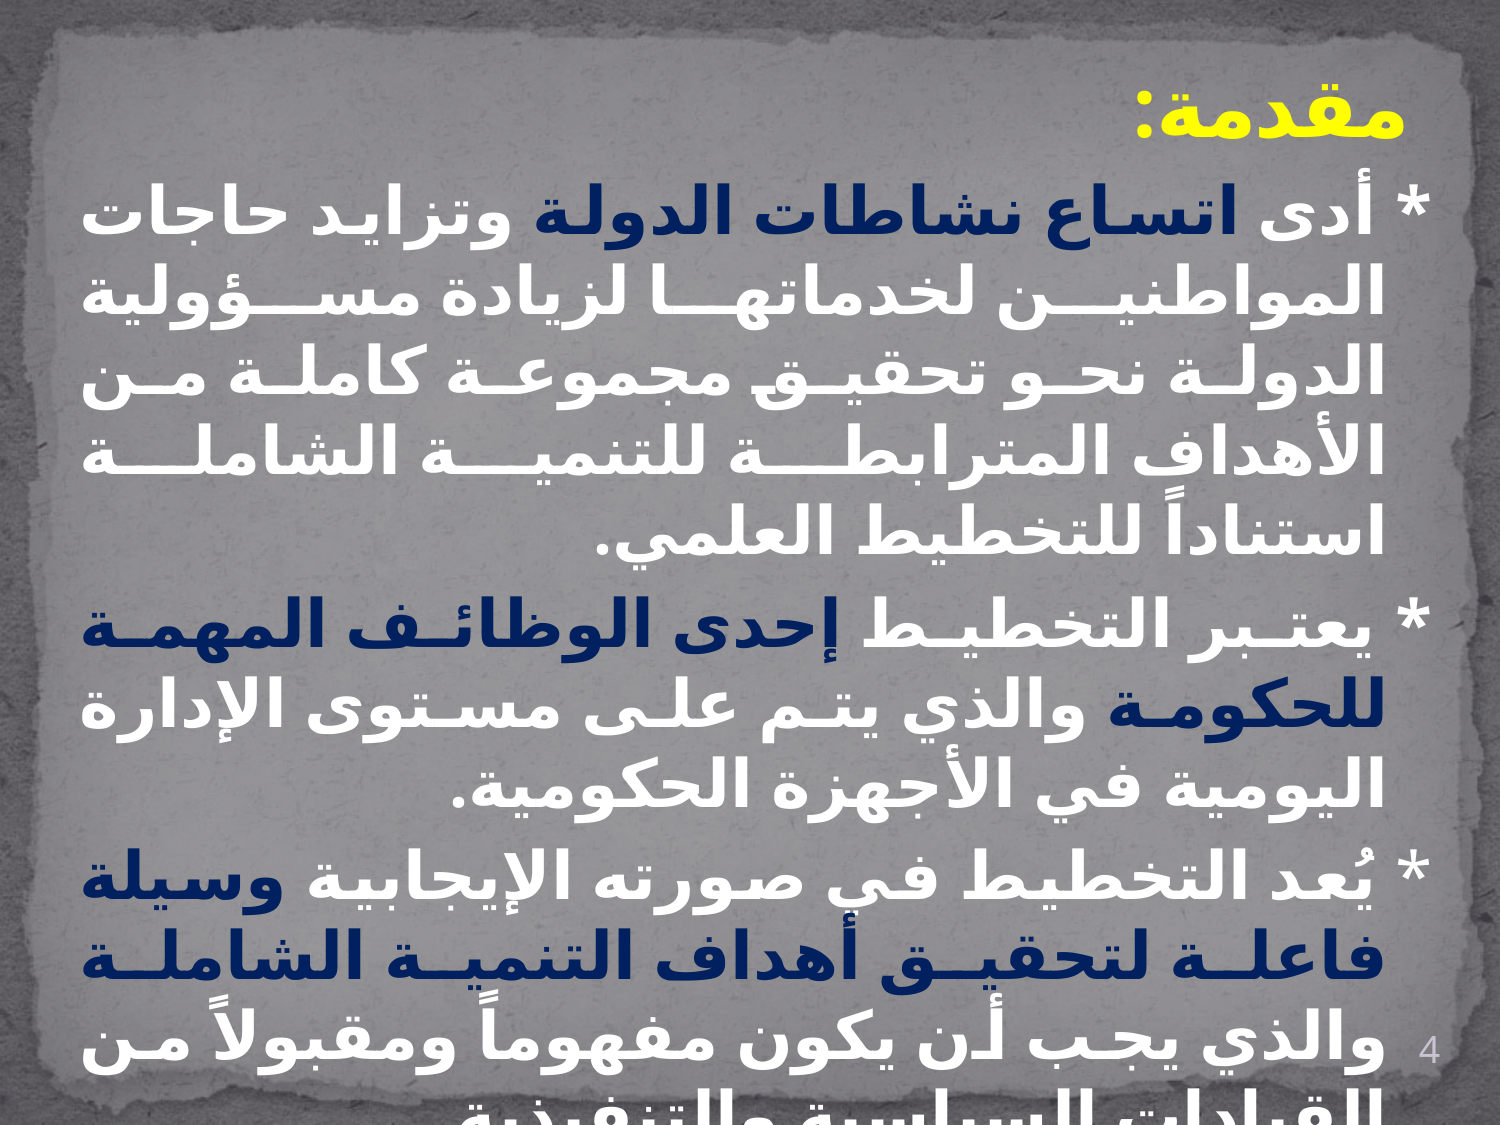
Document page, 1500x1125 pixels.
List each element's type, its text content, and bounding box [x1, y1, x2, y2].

slide_number 4 [1379, 1014, 1480, 1089]
title مقدمة: [74, 7, 1425, 162]
list * أدى اتساع نشاطات الدولة وتزايد حاجات المواطنين لخدماتها لزيادة مسؤولية الدولة نحو تحقيق مجموعة كاملة من الأهداف المترابطة للتنمية الشاملة استناداً للتخطيط العلمي. * يعتبر التخطيط إحدى الوظائف المهمة للحكومة والذي يتم على مستوى الإدارة اليومية في الأجهزة الحكومية. * يُعد التخطيط في صورته الإيجابية وسيلة فاعلة لتحقيق أهداف التنمية الشاملة والذي يجب أن يكون مفهوماً ومقبولاً من القيادات السياسية والتنفيذية. * يؤدي التخطيط إلى الاستخدام الأفضل للموارد لتحقيق أهداف الإدارة بكفاءة وفاعلية. [64, 160, 1449, 1005]
